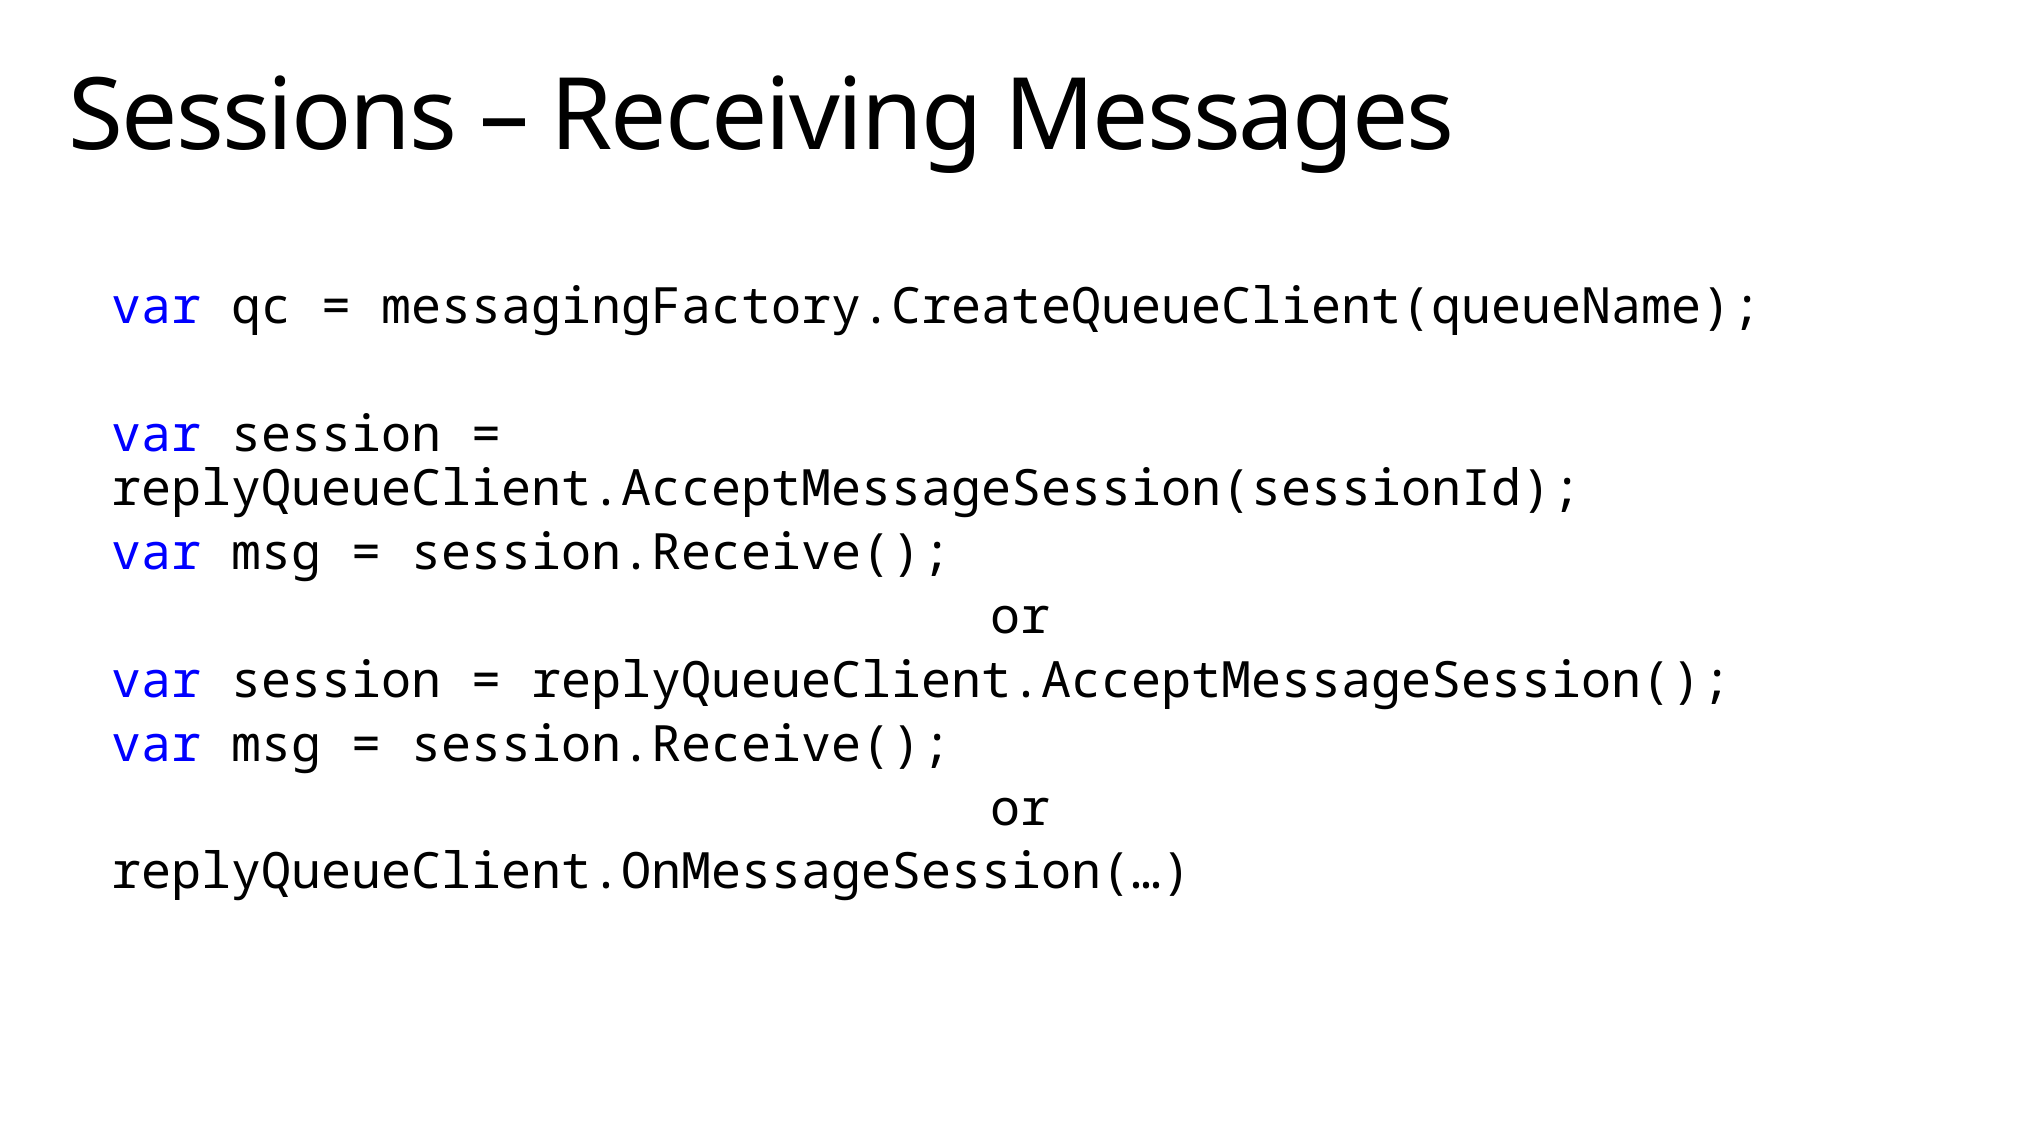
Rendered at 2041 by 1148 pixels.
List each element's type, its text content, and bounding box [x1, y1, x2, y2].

title Sessions – Receiving Messages [45, 48, 1996, 199]
list var qc = messagingFactory.CreateQueueClient(queueName); var session = replyQueueClient.AcceptMessageSession(sessionId); var msg = session.Receive(); or var session = replyQueueClient.AcceptMessageSession(); var msg = session.Receive(); or replyQueueClient.OnMessageSession(…) [87, 265, 1953, 457]
